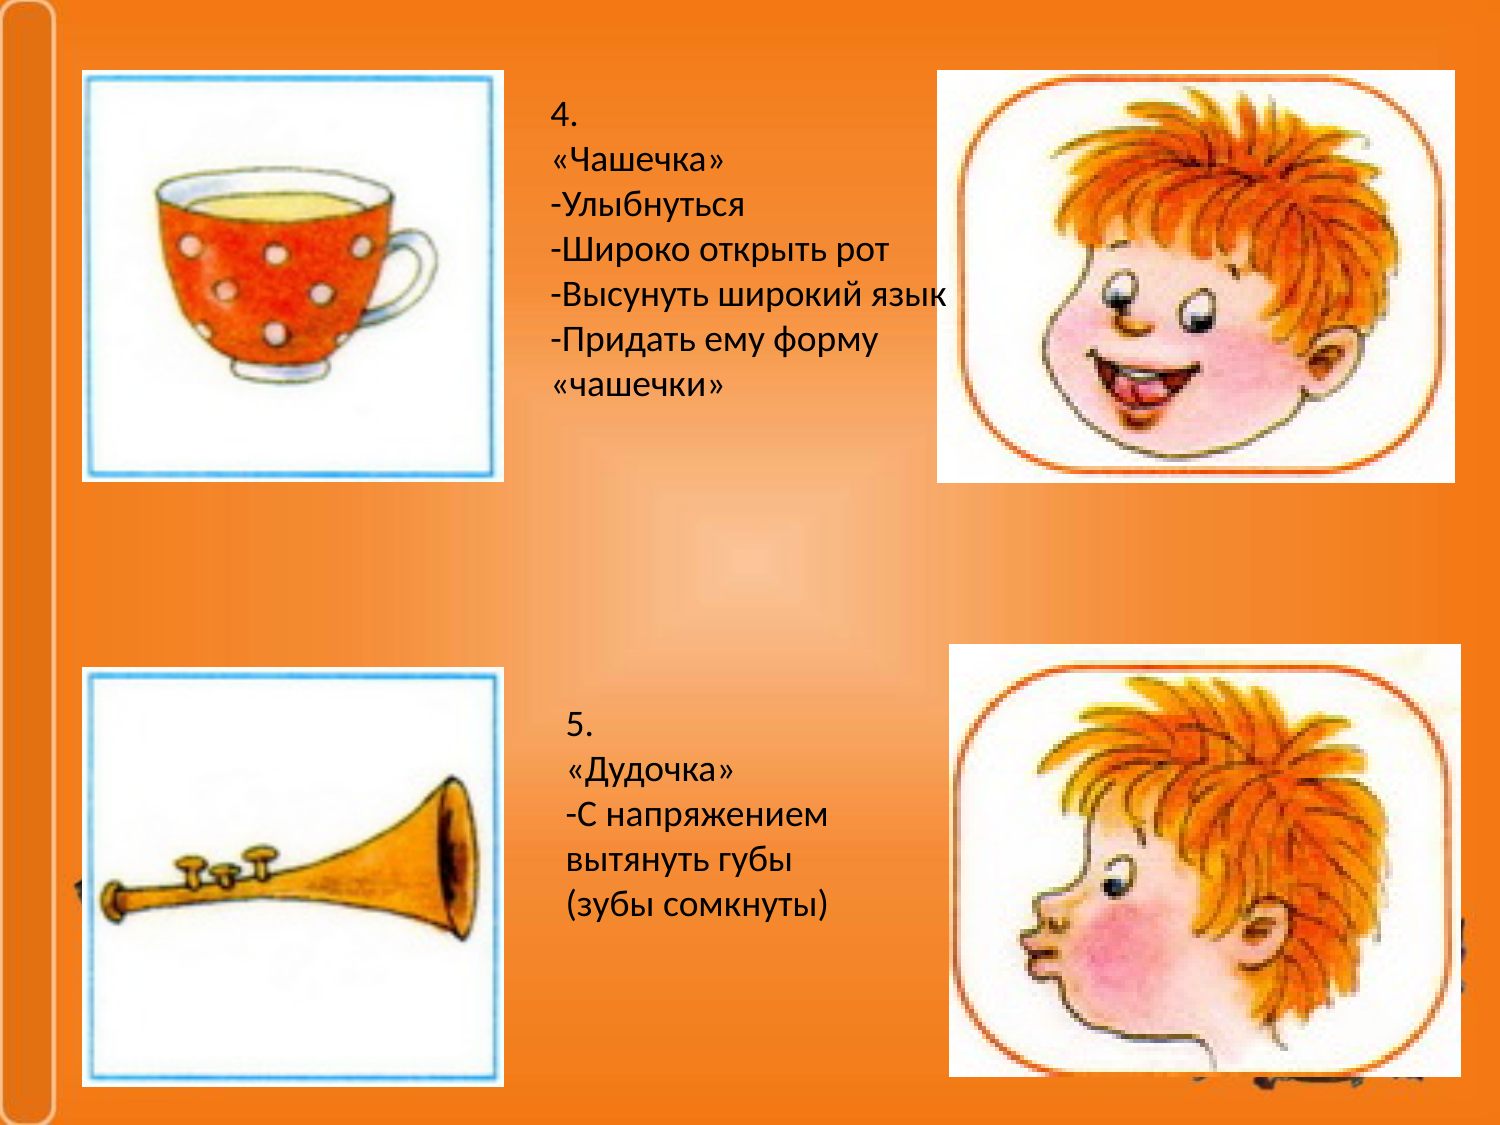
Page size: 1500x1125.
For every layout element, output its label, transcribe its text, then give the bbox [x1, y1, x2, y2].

picture [0, 0, 1500, 1125]
text_box 5. «Дудочка» -С напряжением вытянуть губы (зубы сомкнуты) [550, 691, 856, 932]
text_box 4. «Чашечка» -Улыбнуться -Широко открыть рот -Высунуть широкий язык -Придать ему форму «чашечки» [535, 81, 932, 412]
